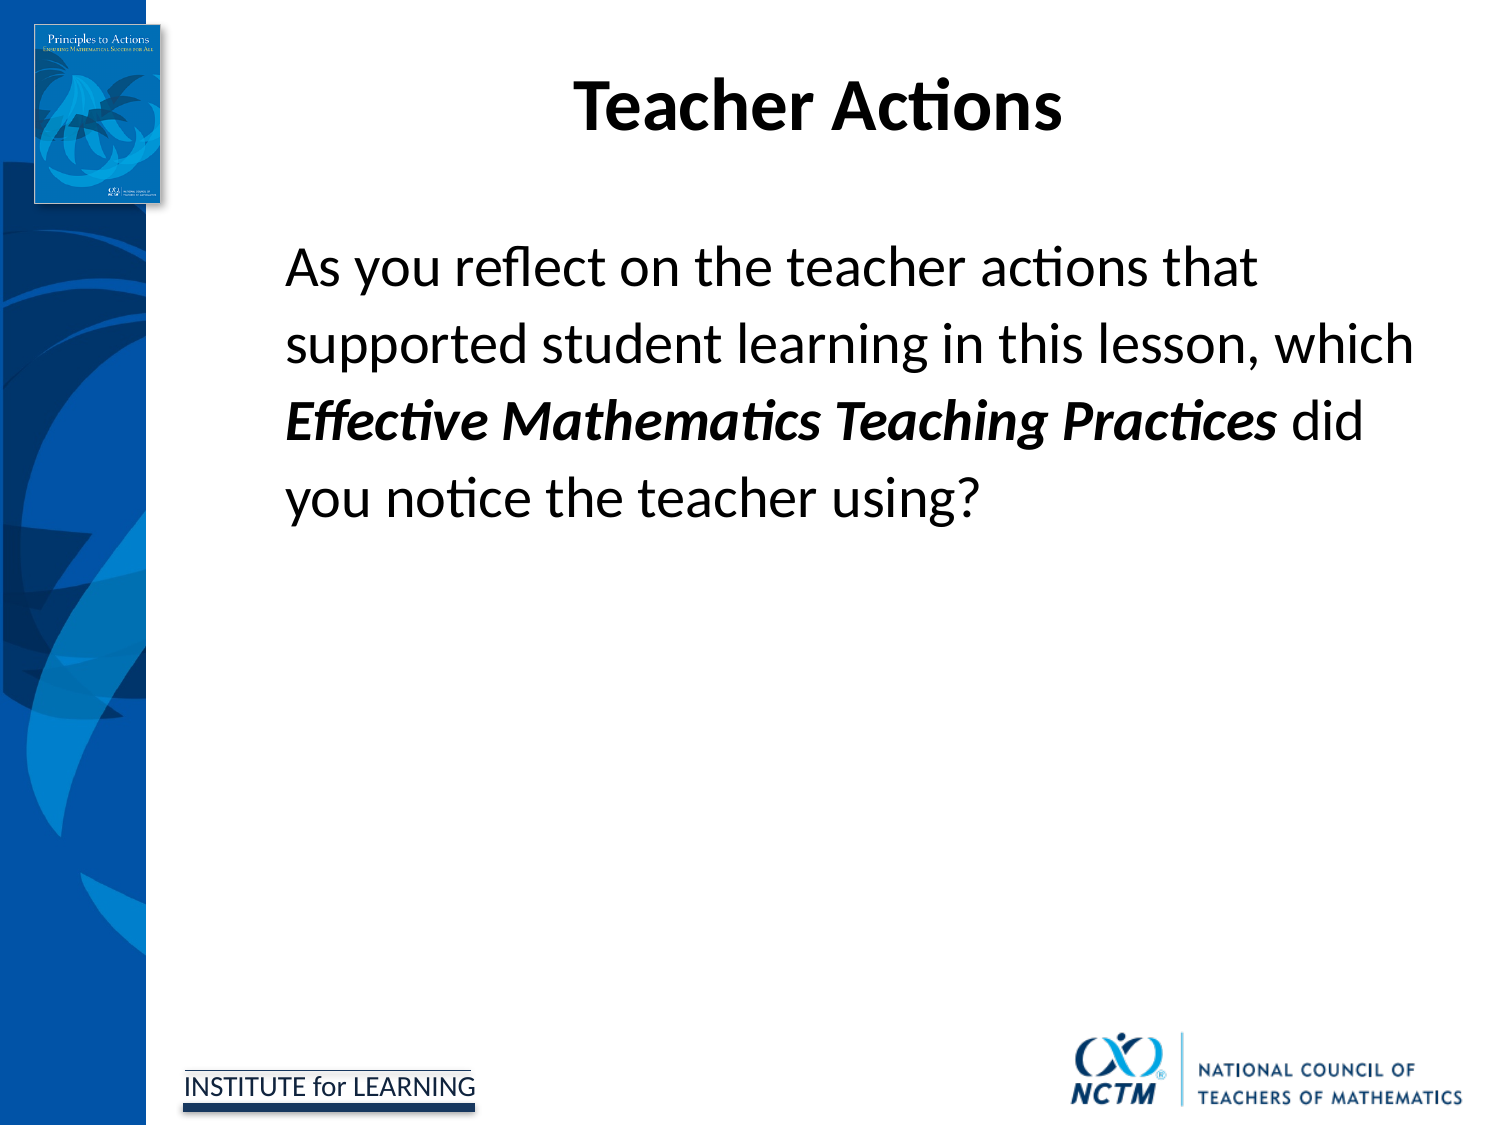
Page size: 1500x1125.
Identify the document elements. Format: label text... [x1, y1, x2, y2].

picture [0, 0, 146, 1125]
title Teacher Actions [167, 27, 1470, 175]
picture [35, 25, 160, 203]
list As you reflect on the teacher actions that supported student learning in this lesson, which Effective Mathematics Teaching Practices did you notice the teacher using? [270, 214, 1437, 818]
